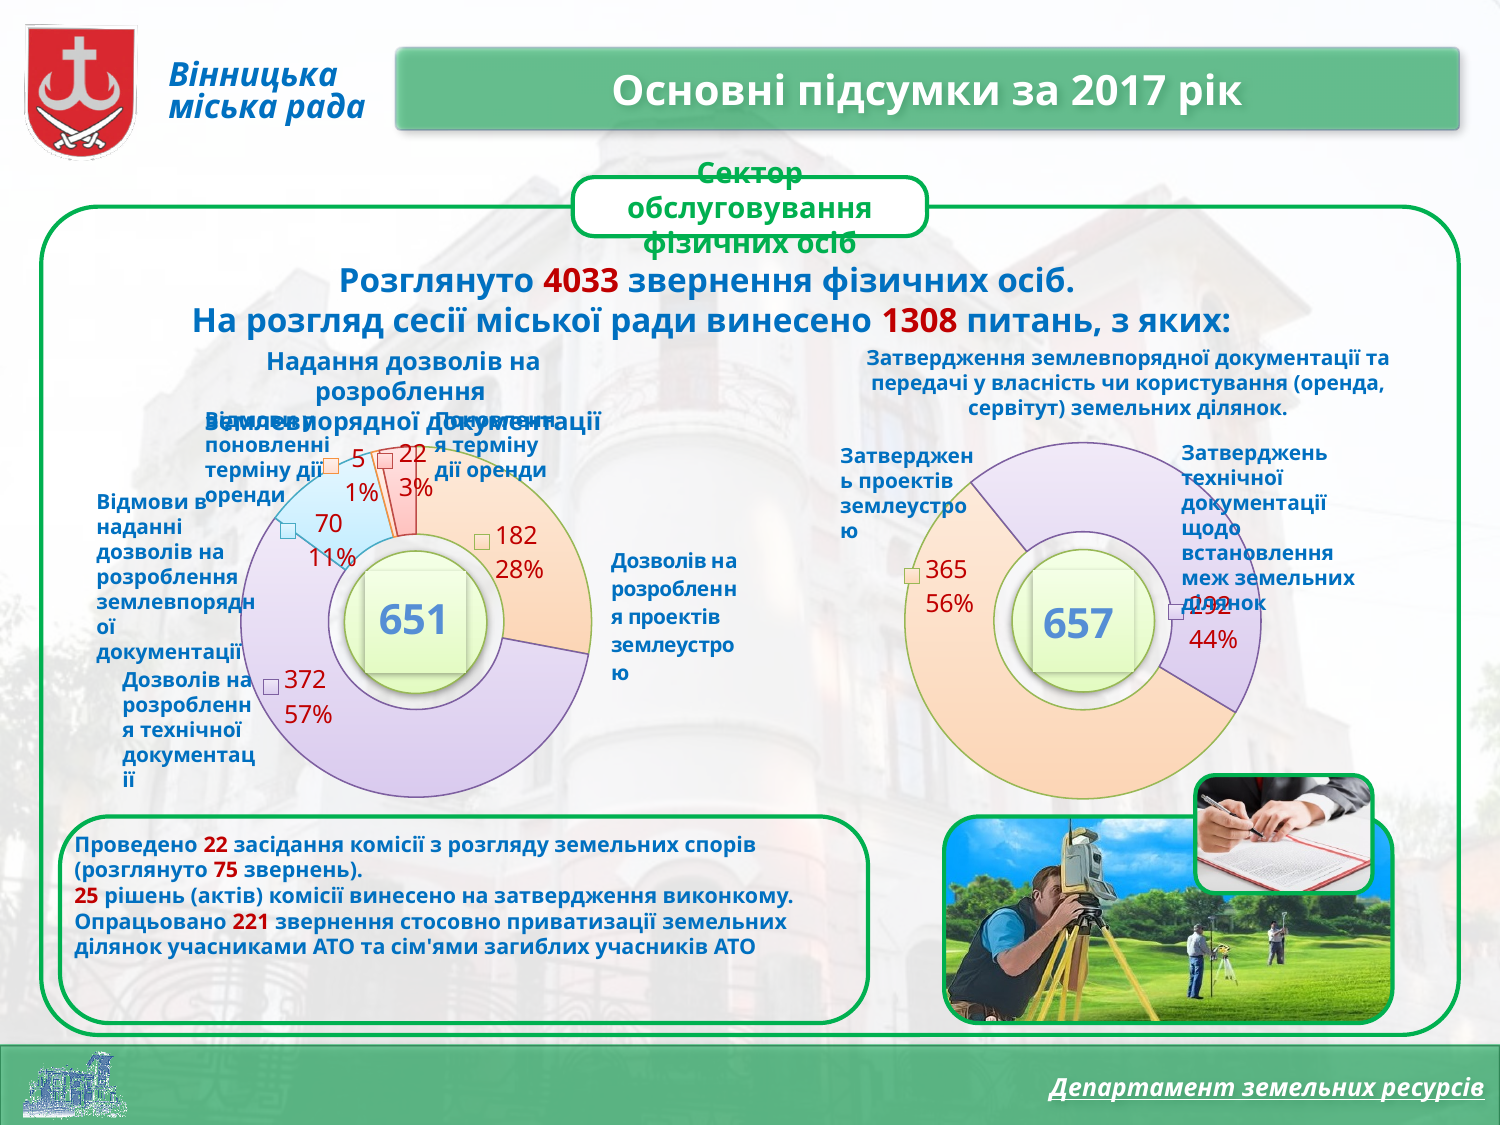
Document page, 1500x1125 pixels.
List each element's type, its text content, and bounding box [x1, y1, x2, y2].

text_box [23, 23, 404, 161]
text_box Проведено 22 засідання комісії з розгляду земельних спорів (розглянуто 75 звернень). 25 рішень (актів) комісії винесено на затвердження виконкому. Опрацьовано 221 звернення стосовно приватизації земельних ділянок учасниками АТО та сім'ями загиблих учасників АТО [57, 814, 871, 1026]
chart [50, 376, 771, 854]
picture [23, 1050, 128, 1123]
text_box [39, 204, 1461, 1038]
text_box Департамент земельних ресурсів [0, 1045, 1500, 1125]
picture [943, 774, 1393, 1024]
chart [793, 371, 1424, 871]
text_box Основні підсумки за 2017 рік [407, 49, 1457, 128]
text_box Сектор обслуговування фізичних осіб [570, 175, 930, 239]
